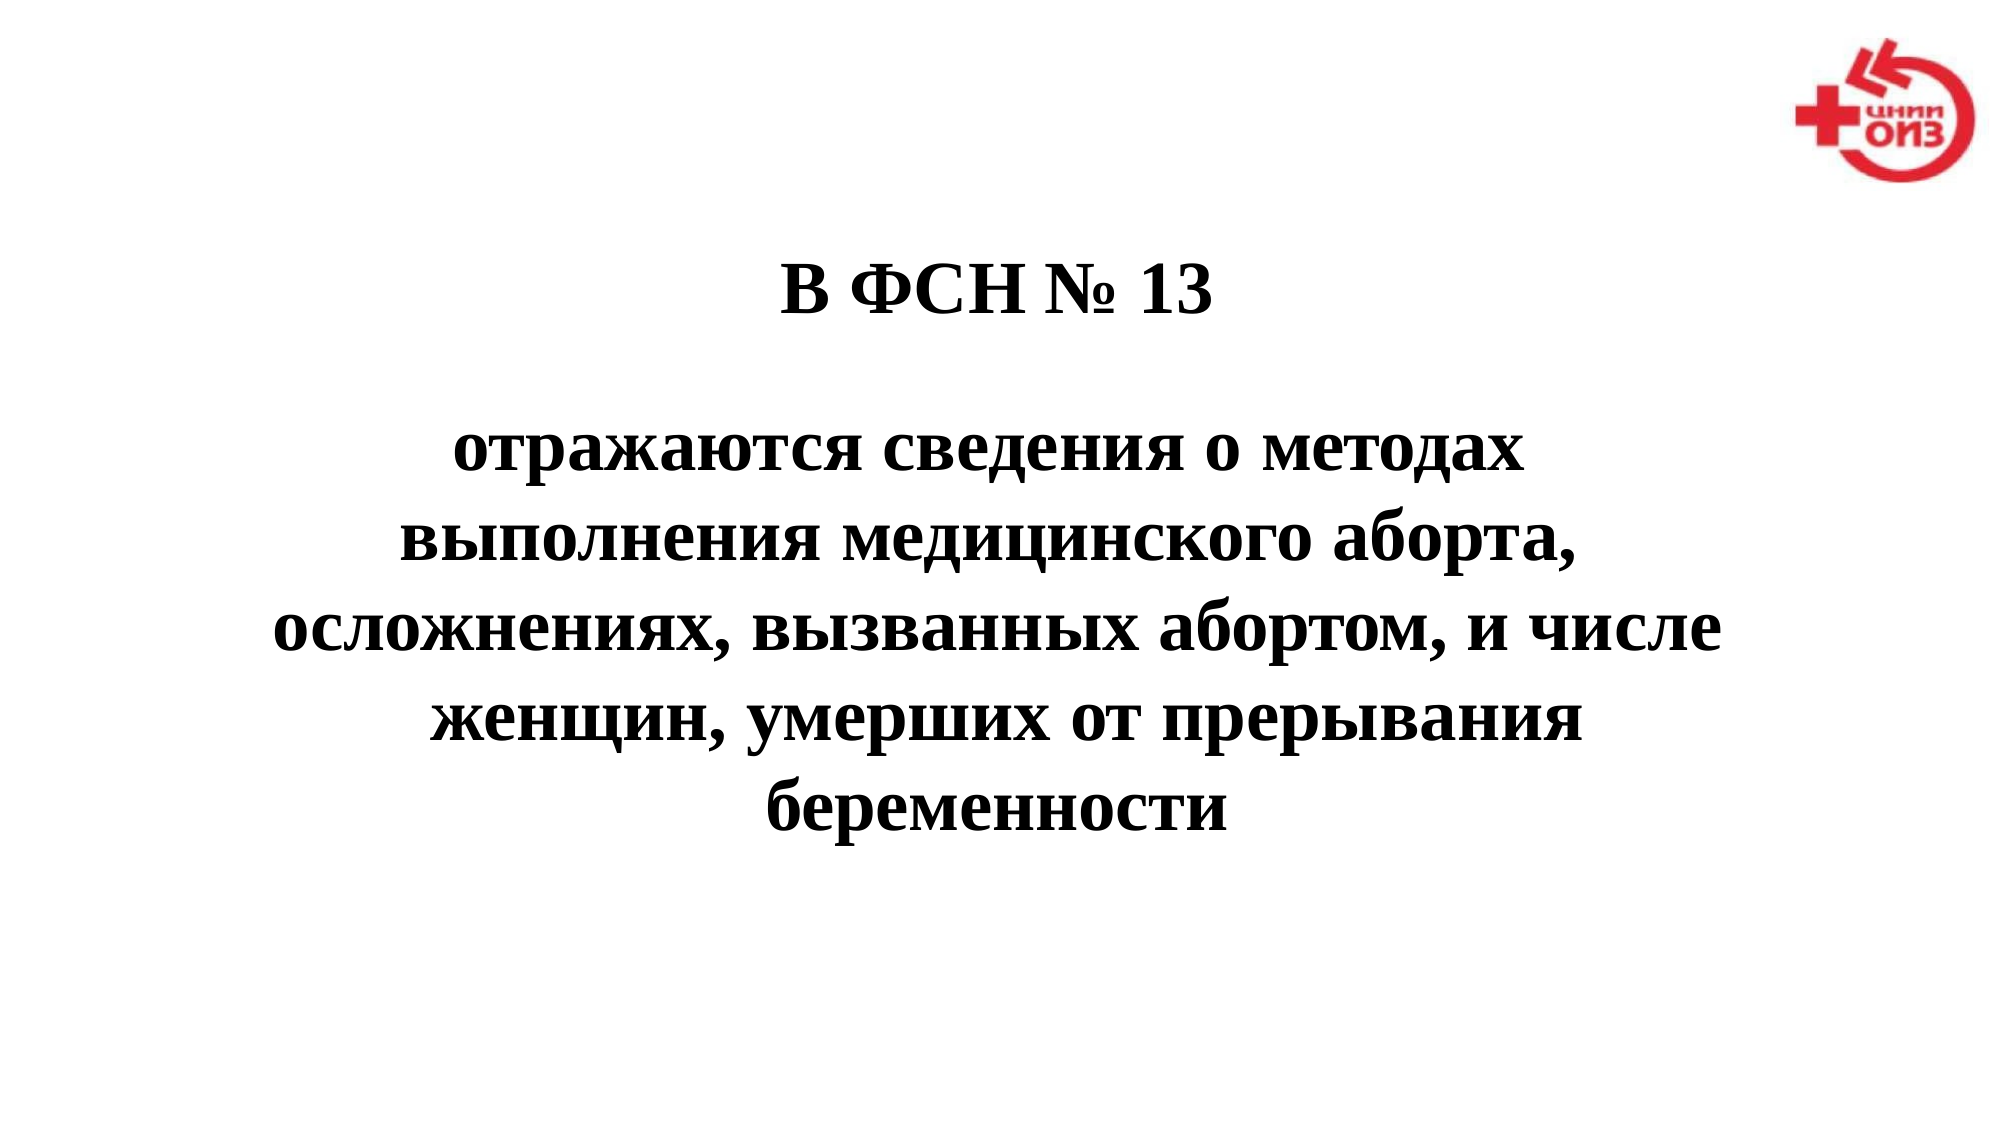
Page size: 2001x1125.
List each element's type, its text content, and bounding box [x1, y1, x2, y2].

text_box В ФСН № 13 отражаются сведения о методах выполнения медицинского аборта, осложнениях, вызванных абортом, и числе женщин, умерших от прерывания беременности [265, 236, 1729, 845]
picture [1780, 30, 1991, 191]
